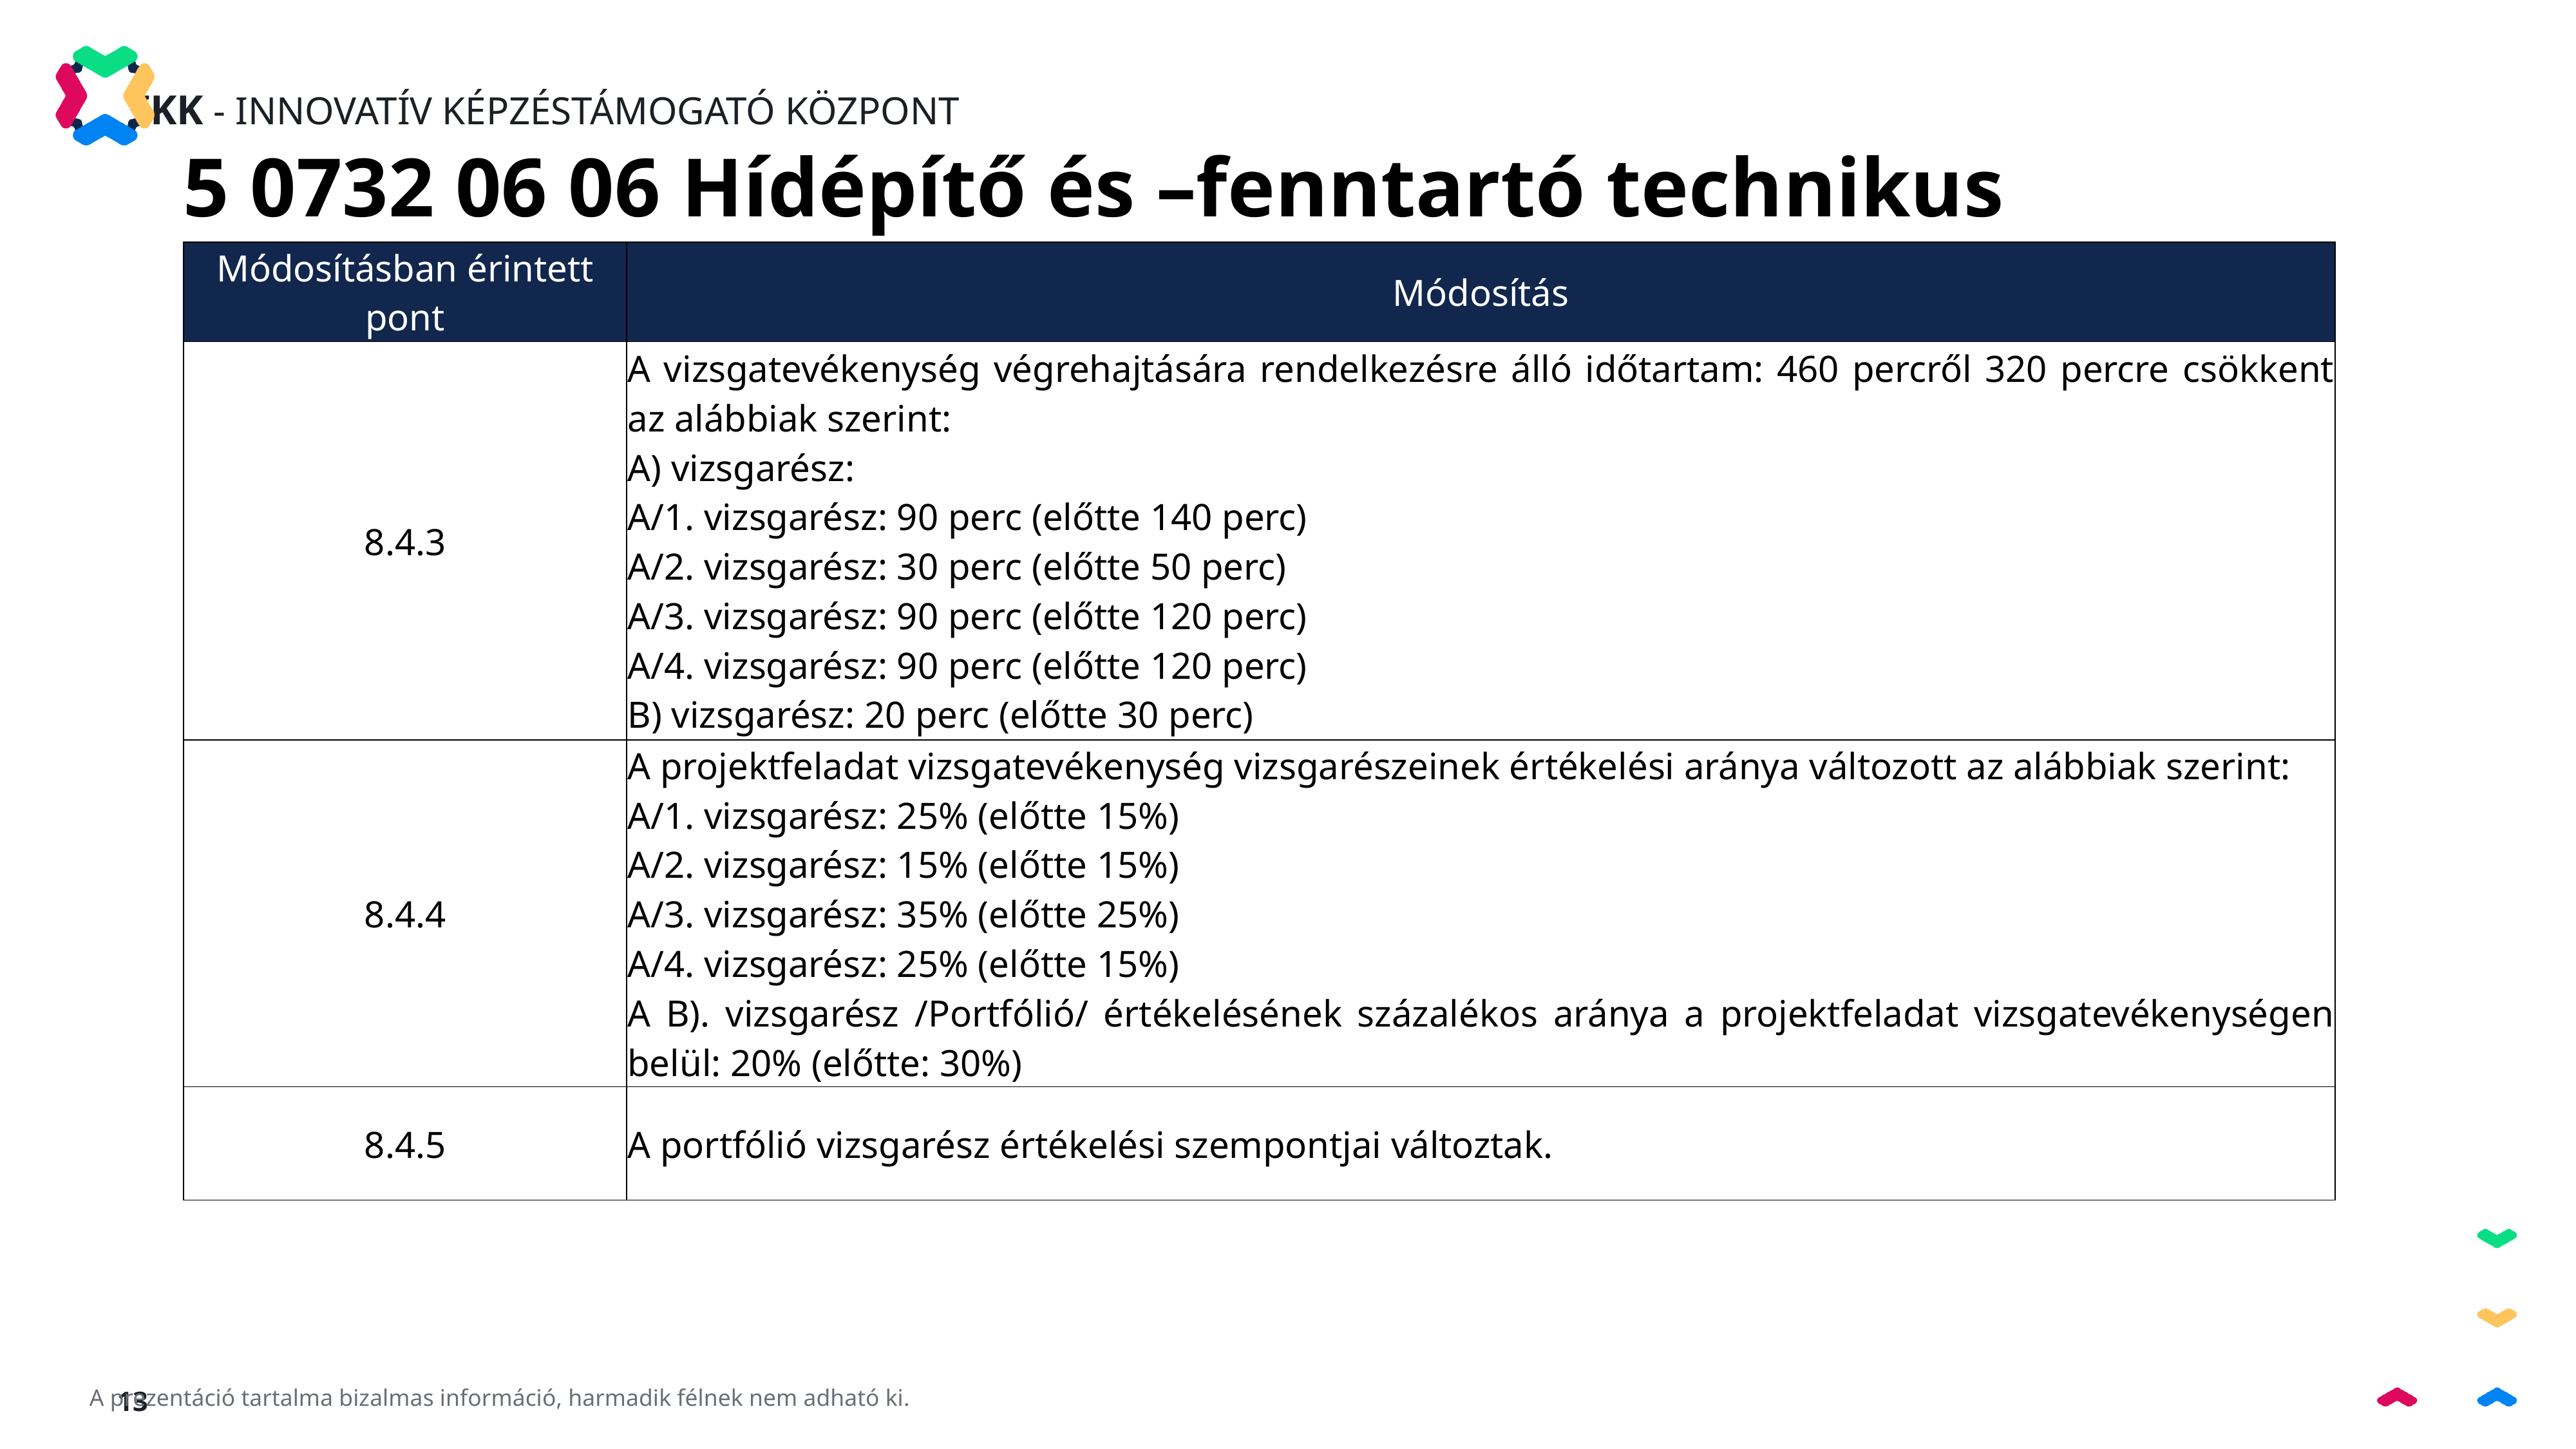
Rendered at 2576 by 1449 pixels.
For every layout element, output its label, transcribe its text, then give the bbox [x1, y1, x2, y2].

table_cell A portfólió vizsgarész értékelési szempontjai változtak. [627, 1087, 2334, 1200]
table_header Módosítás [627, 243, 2334, 341]
table_cell A projektfeladat vizsgatevékenység vizsgarészeinek értékelési aránya változott az alábbiak szerint: A/1. vizsgarész: 25% (előtte 15%) A/2. vizsgarész: 15% (előtte 15%) A/3. vizsgarész: 35% (előtte 25%) A/4. vizsgarész: 25% (előtte 15%) A B). vizsgarész /Portfólió/ értékelésének százalékos aránya a projektfeladat vizsgatevékenységen belül: 20% (előtte: 30%) [627, 741, 2334, 1086]
table_header Módosításban érintett pont [184, 243, 626, 341]
picture [55, 46, 155, 146]
table_cell 8.4.4 [184, 741, 626, 1086]
table_cell 8.4.3 [184, 342, 626, 739]
table_cell 8.4.5 [184, 1087, 626, 1200]
table_cell A vizsgatevékenység végrehajtására rendelkezésre álló időtartam: 460 percről 320 percre csökkent az alábbiak szerint: A) vizsgarész: A/1. vizsgarész: 90 perc (előtte 140 perc) A/2. vizsgarész: 30 perc (előtte 50 perc) A/3. vizsgarész: 90 perc (előtte 120 perc) A/4. vizsgarész: 90 perc (előtte 120 perc) B) vizsgarész: 20 perc (előtte 30 perc) [627, 342, 2334, 739]
picture [2377, 1229, 2517, 1406]
list 5 0732 06 06 Hídépítő és –fenntartó technikus [183, 136, 2344, 222]
